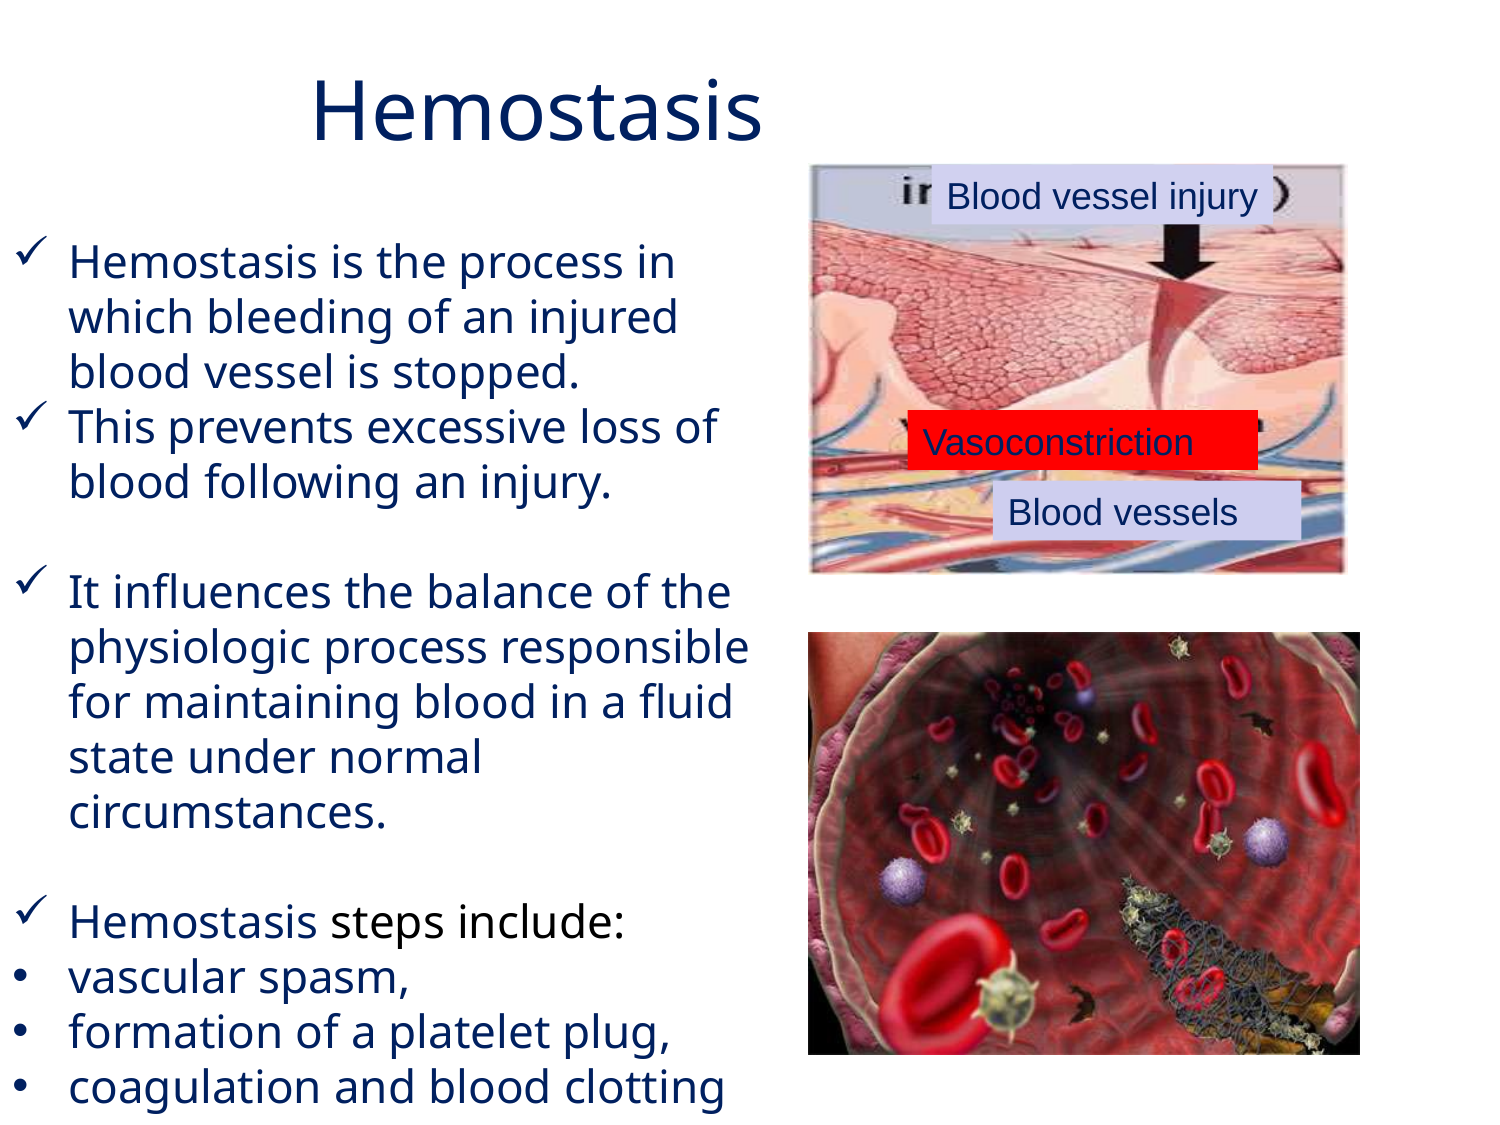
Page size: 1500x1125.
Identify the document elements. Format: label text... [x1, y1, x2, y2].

picture [808, 163, 1348, 575]
text_box Hemostasis is the process in which bleeding of an injured blood vessel is stopped. This prevents excessive loss of blood following an injury. It influences the balance of the physiologic process responsible for maintaining blood in a fluid state under normal circumstances. Hemostasis steps include: vascular spasm, formation of a platelet plug, coagulation and blood clotting process [0, 225, 816, 1125]
picture [808, 632, 1360, 1055]
text_box Hemostasis [215, 49, 860, 165]
